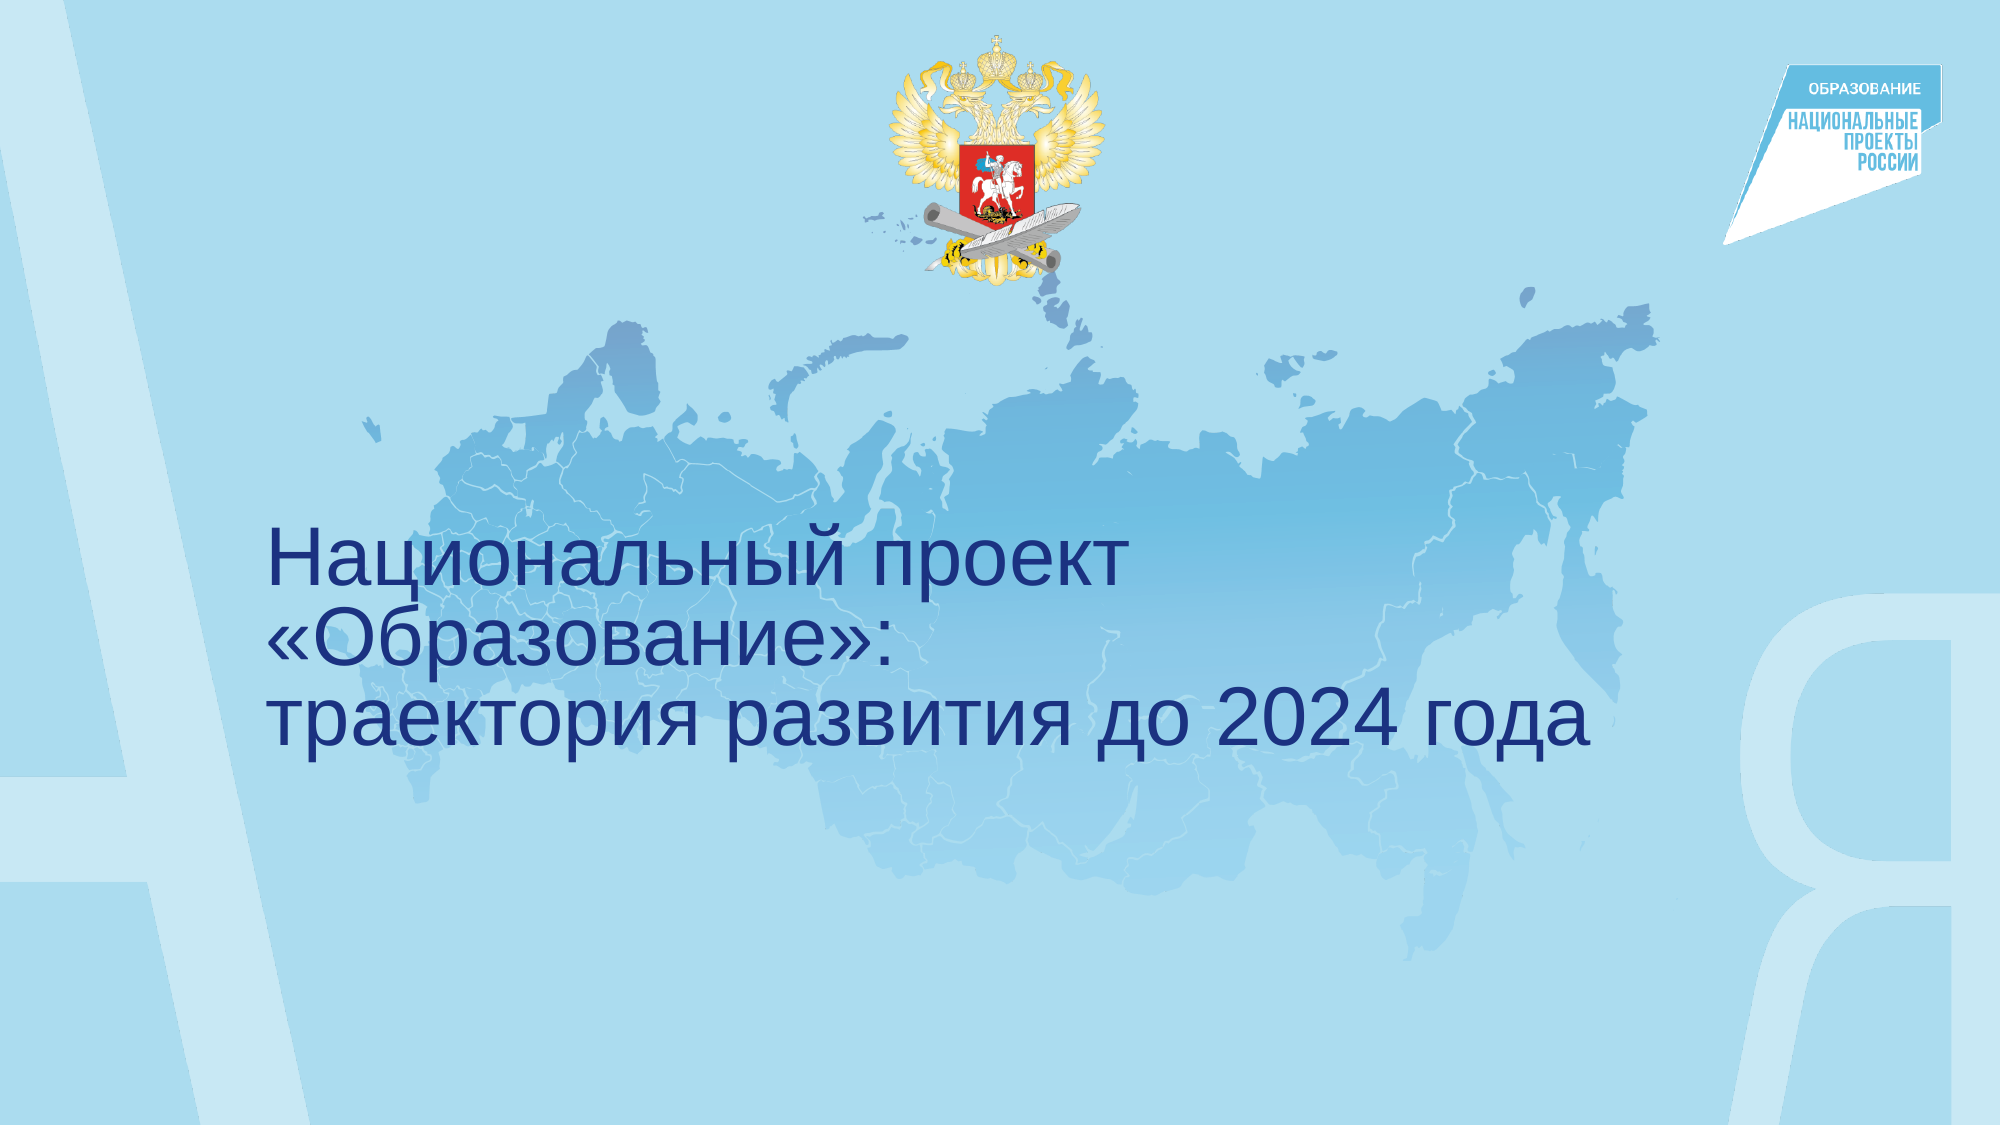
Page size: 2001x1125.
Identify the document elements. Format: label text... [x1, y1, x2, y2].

text_box Национальный проект «Образование»: траектория развития до 2024 года [251, 414, 1615, 769]
picture [0, 0, 2000, 1125]
